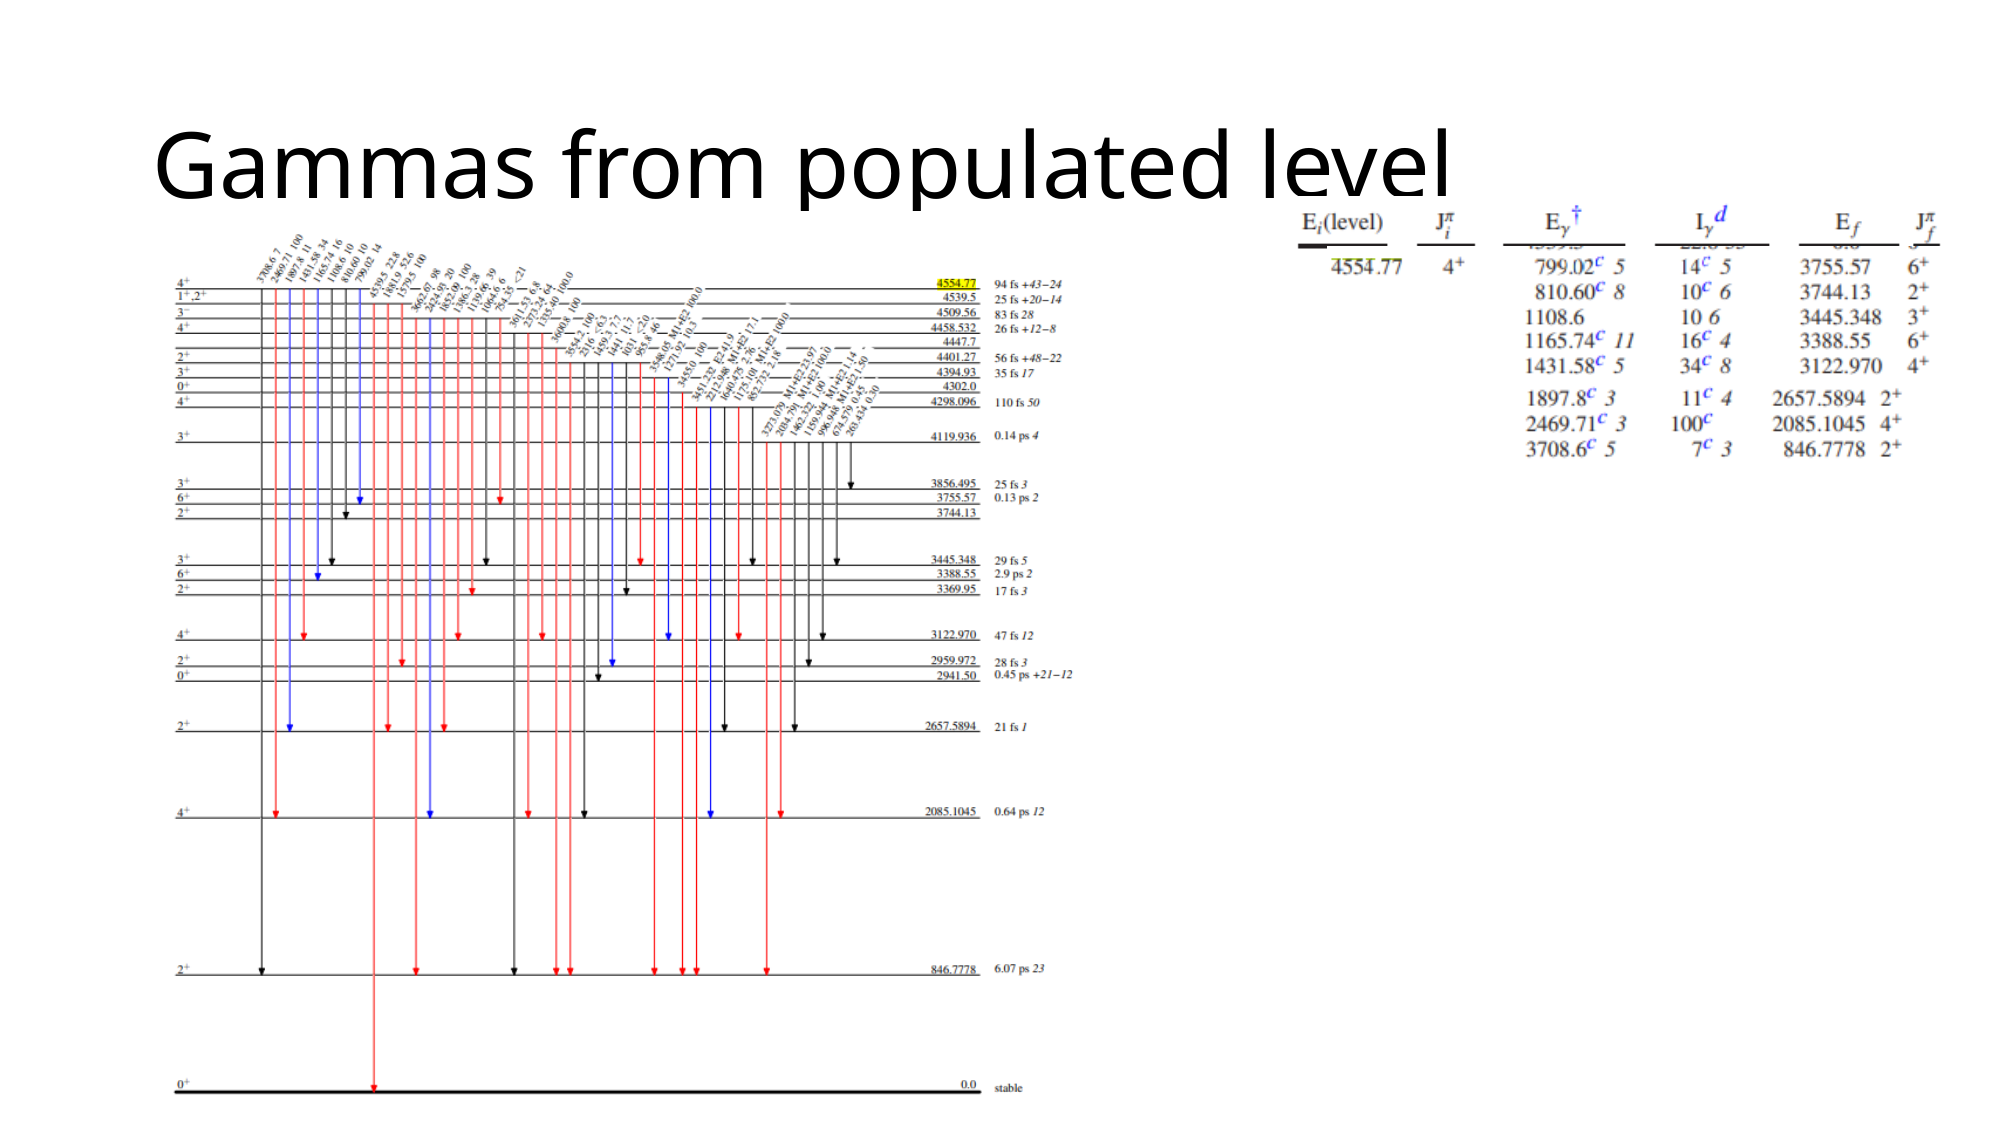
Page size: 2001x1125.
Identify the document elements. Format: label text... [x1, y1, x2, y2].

picture [1327, 246, 1959, 460]
picture [108, 211, 1099, 1113]
title Gammas from populated level [137, 59, 1863, 278]
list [1289, 196, 1959, 260]
